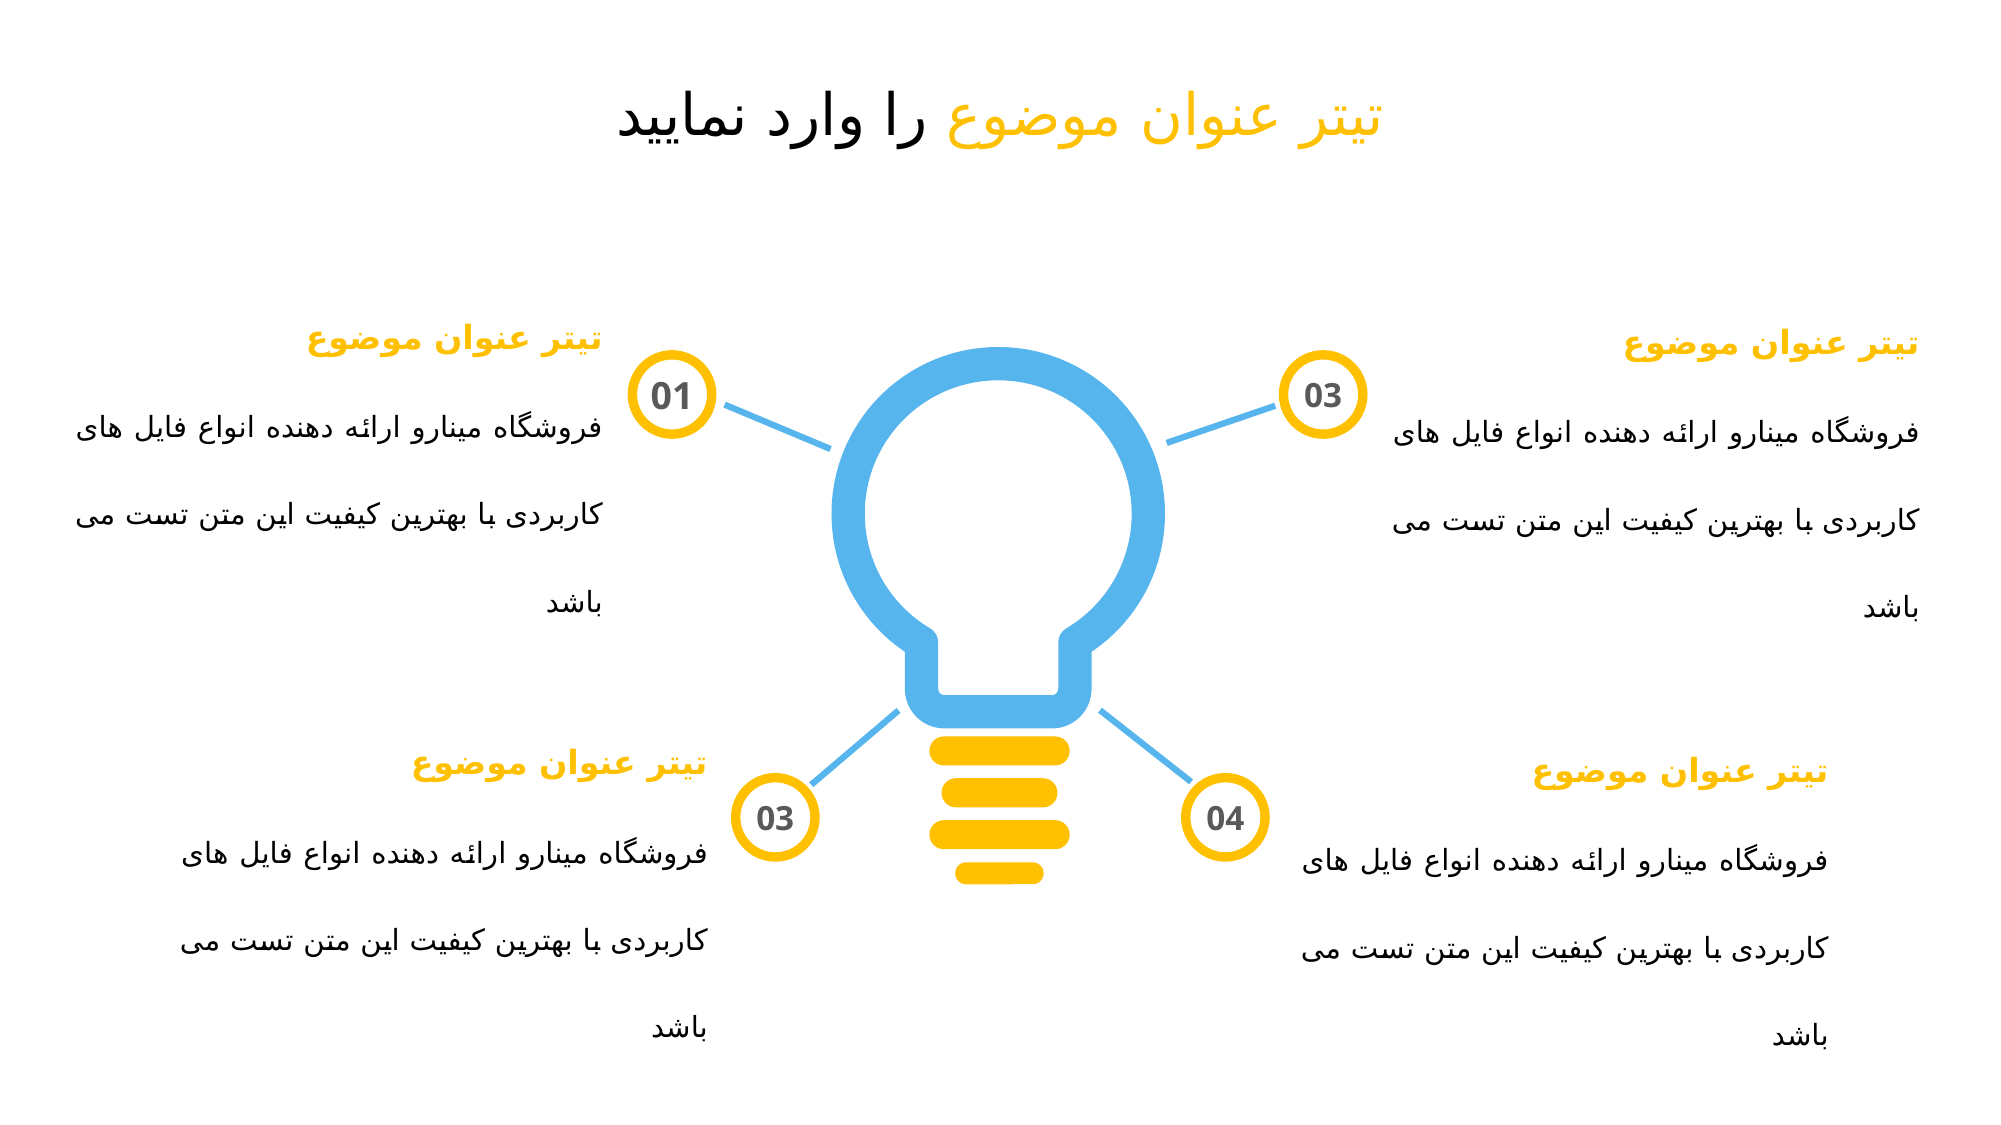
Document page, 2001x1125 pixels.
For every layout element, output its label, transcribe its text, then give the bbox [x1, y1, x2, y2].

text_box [632, 354, 1363, 885]
text_box تیتر عنوان موضوع فروشگاه مینارو ارائه دهنده انواع فایل های کاربردی با بهترین کیفیت این متن تست می باشد [59, 248, 618, 626]
text_box تیتر عنوان موضوع فروشگاه مینارو ارائه دهنده انواع فایل های کاربردی با بهترین کیفیت این متن تست می باشد [1285, 681, 1844, 1059]
text_box تیتر عنوان موضوع فروشگاه مینارو ارائه دهنده انواع فایل های کاربردی با بهترین کیفیت این متن تست می باشد [164, 674, 723, 1052]
text_box تیتر عنوان موضوع را وارد نمایید [0, 34, 2000, 155]
text_box تیتر عنوان موضوع فروشگاه مینارو ارائه دهنده انواع فایل های کاربردی با بهترین کیفیت این متن تست می باشد [1376, 253, 1935, 631]
